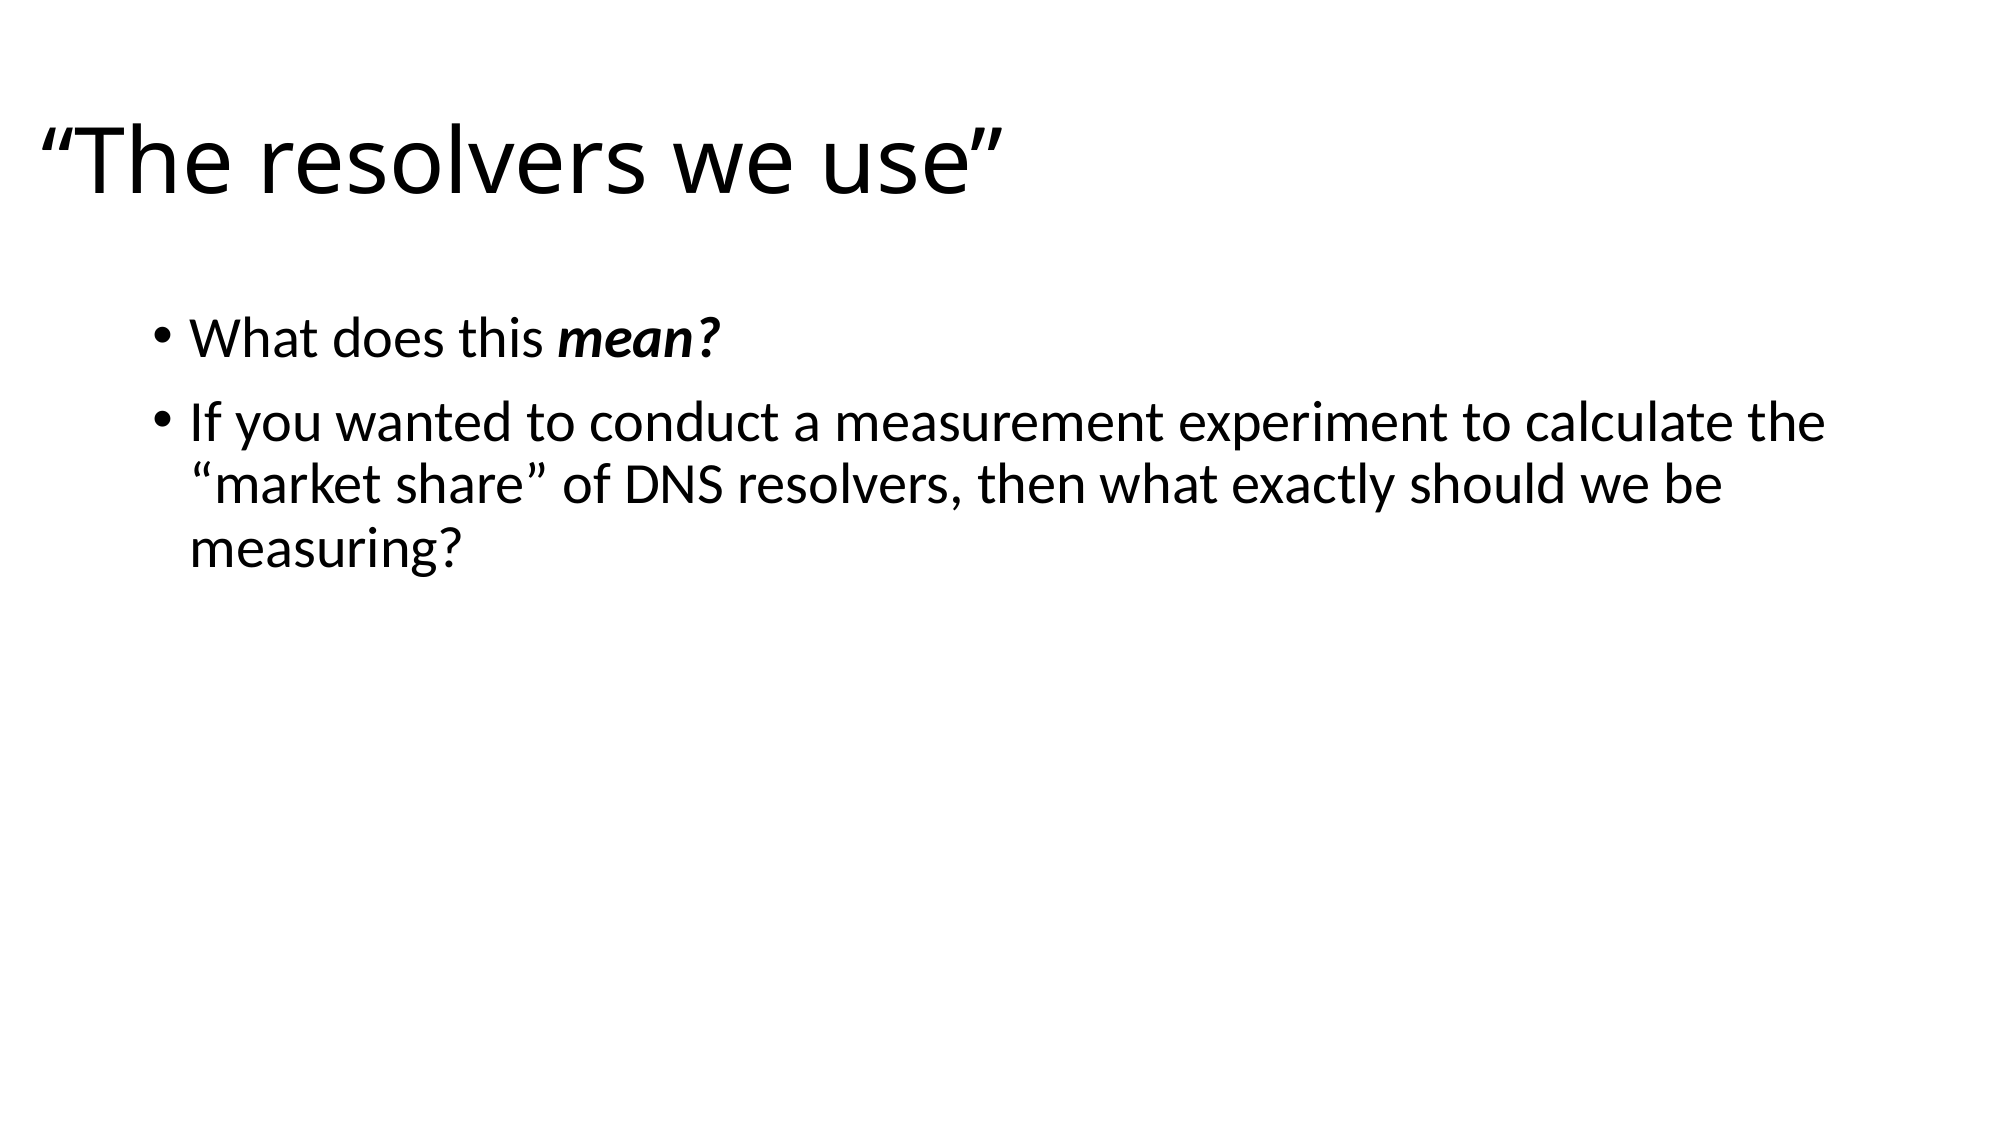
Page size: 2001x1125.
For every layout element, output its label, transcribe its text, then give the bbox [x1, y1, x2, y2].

list What does this mean? If you wanted to conduct a measurement experiment to calculate the “market share” of DNS resolvers, then what exactly should we be measuring? [137, 299, 1863, 1014]
title “The resolvers we use” [26, 54, 1752, 273]
